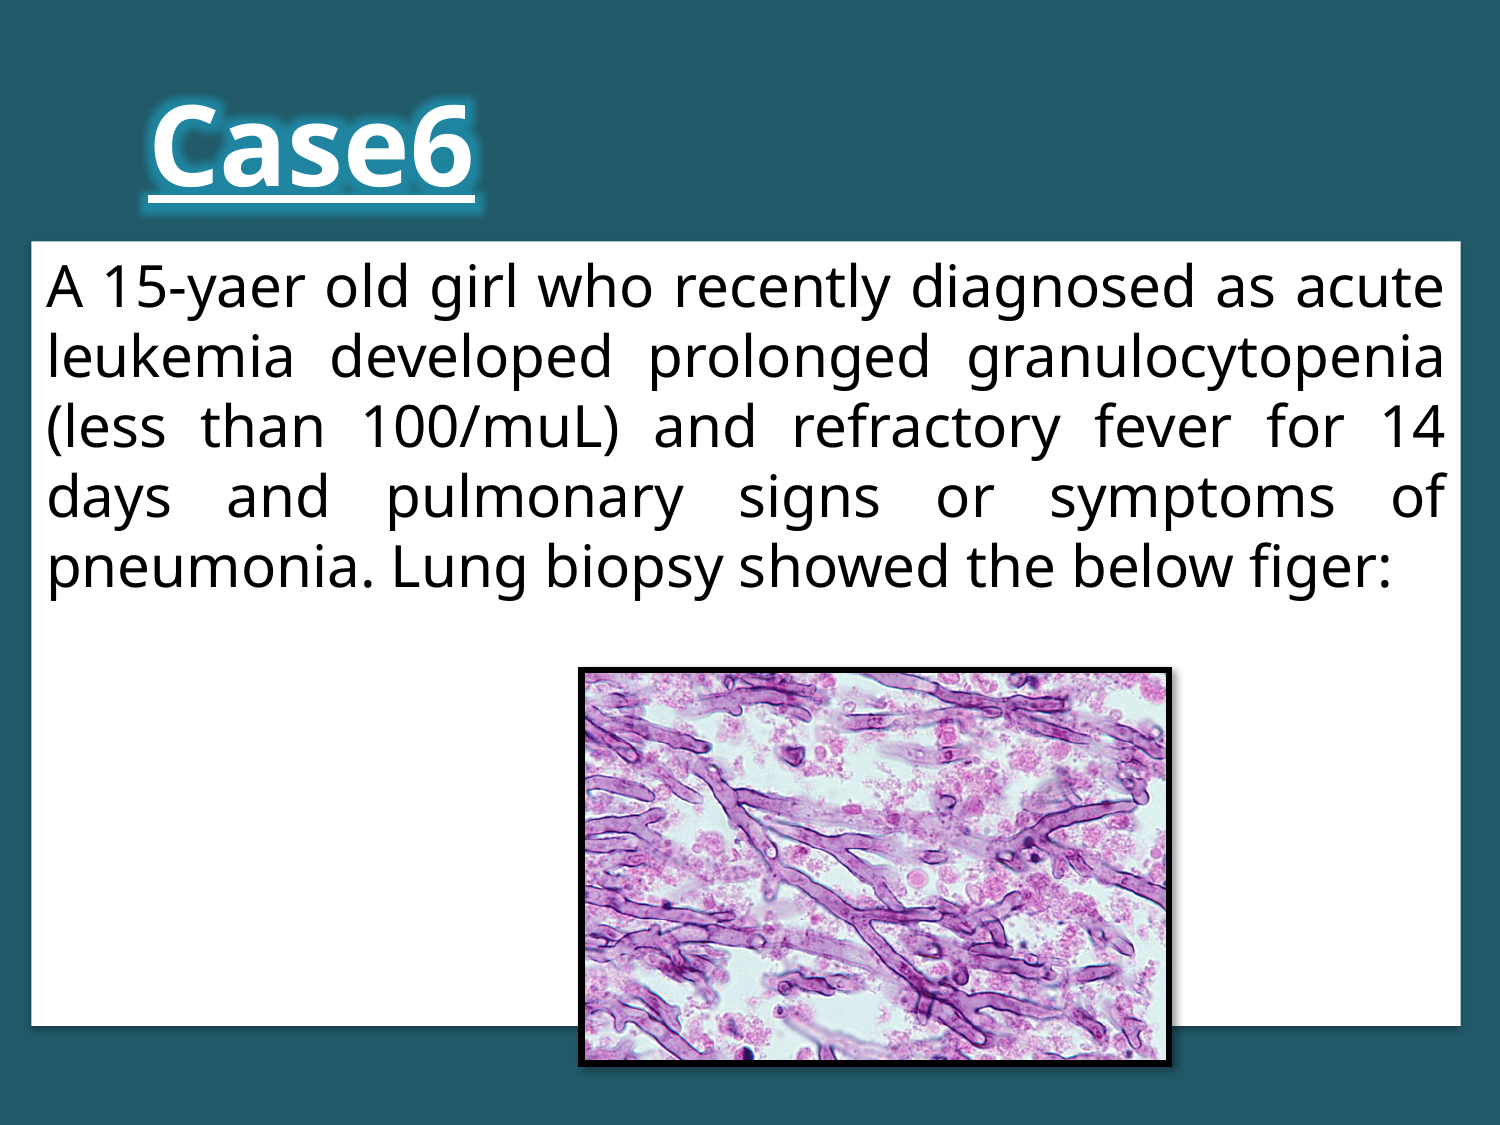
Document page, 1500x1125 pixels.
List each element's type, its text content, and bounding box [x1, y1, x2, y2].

text_box Case6 [133, 66, 514, 217]
text_box A 15-yaer old girl who recently diagnosed as acute leukemia developed prolonged granulocytopenia (less than 100/muL) and refractory fever for 14 days and pulmonary signs or symptoms of pneumonia. Lung biopsy showed the below figer: [29, 239, 1463, 1028]
picture [584, 672, 1166, 1061]
